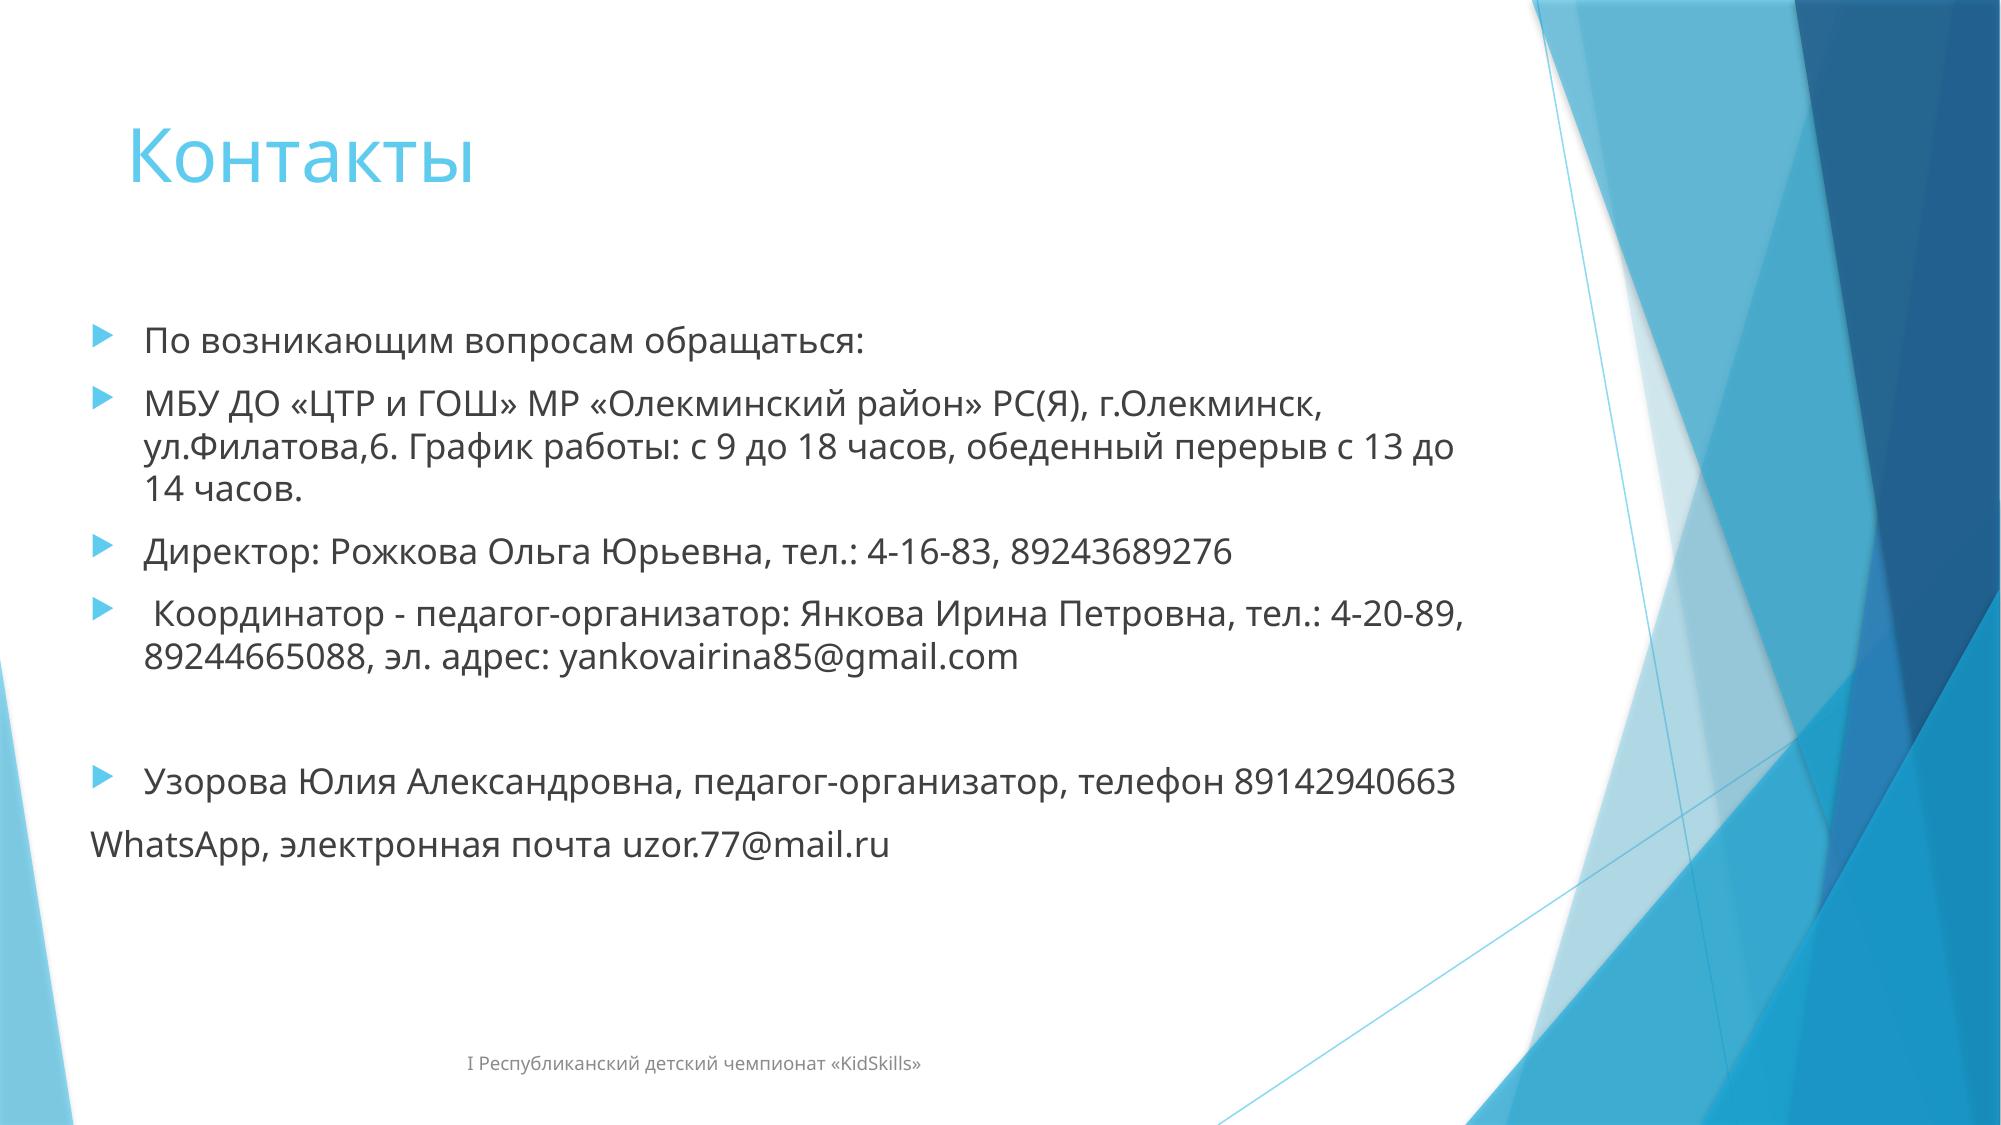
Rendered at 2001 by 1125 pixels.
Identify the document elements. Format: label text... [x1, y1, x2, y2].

title Контакты [111, 99, 1522, 317]
list По возникающим вопросам обращаться: МБУ ДО «ЦТР и ГОШ» МР «Олекминский район» РС(Я), г.Олекминск, ул.Филатова,6. График работы: с 9 до 18 часов, обеденный перерыв с 13 до 14 часов. Директор: Рожкова Ольга Юрьевна, тел.: 4-16-83, 89243689276 Координатор - педагог-организатор: Янкова Ирина Петровна, тел.: 4-20-89, 89244665088, эл. адрес: yankovairina85@gmail.com Узорова Юлия Александровна, педагог-организатор, телефон 89142940663 WhatsApp, электронная почта uzor.77@mail.ru [75, 248, 1486, 886]
footer I Республиканский детский чемпионат «KidSkills» [452, 1033, 1486, 1094]
